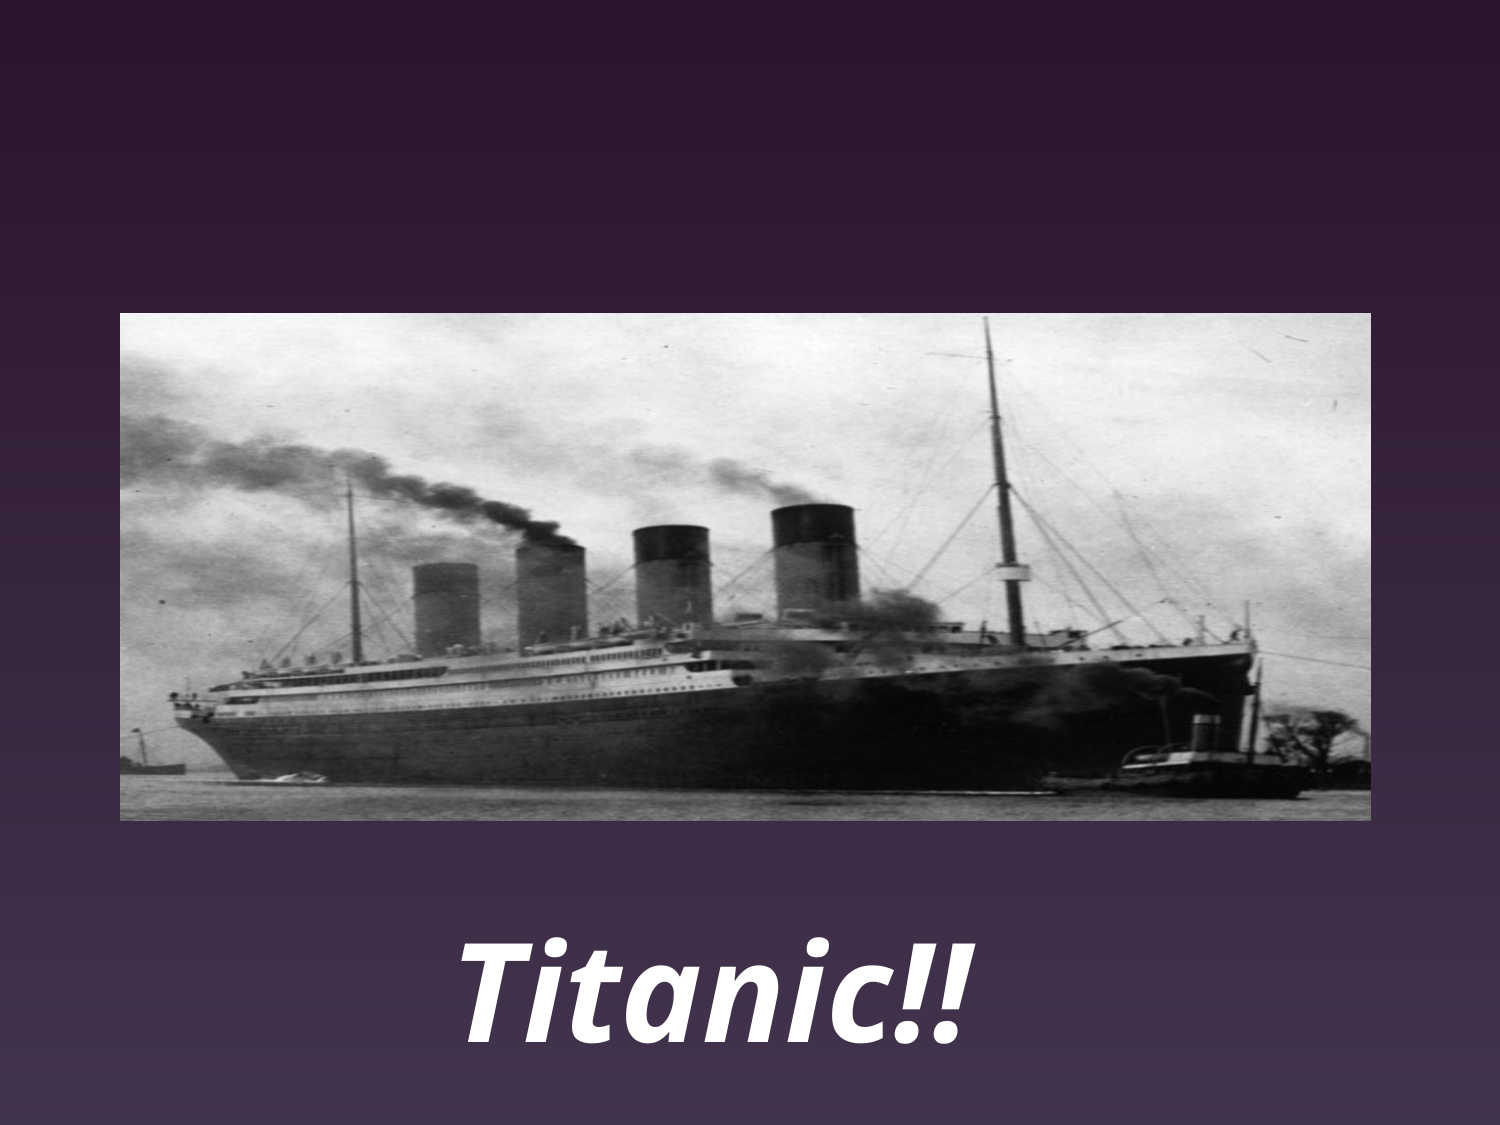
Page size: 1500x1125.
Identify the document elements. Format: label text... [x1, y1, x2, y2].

list Titanic!! [75, 262, 1425, 1081]
picture [120, 313, 1371, 821]
